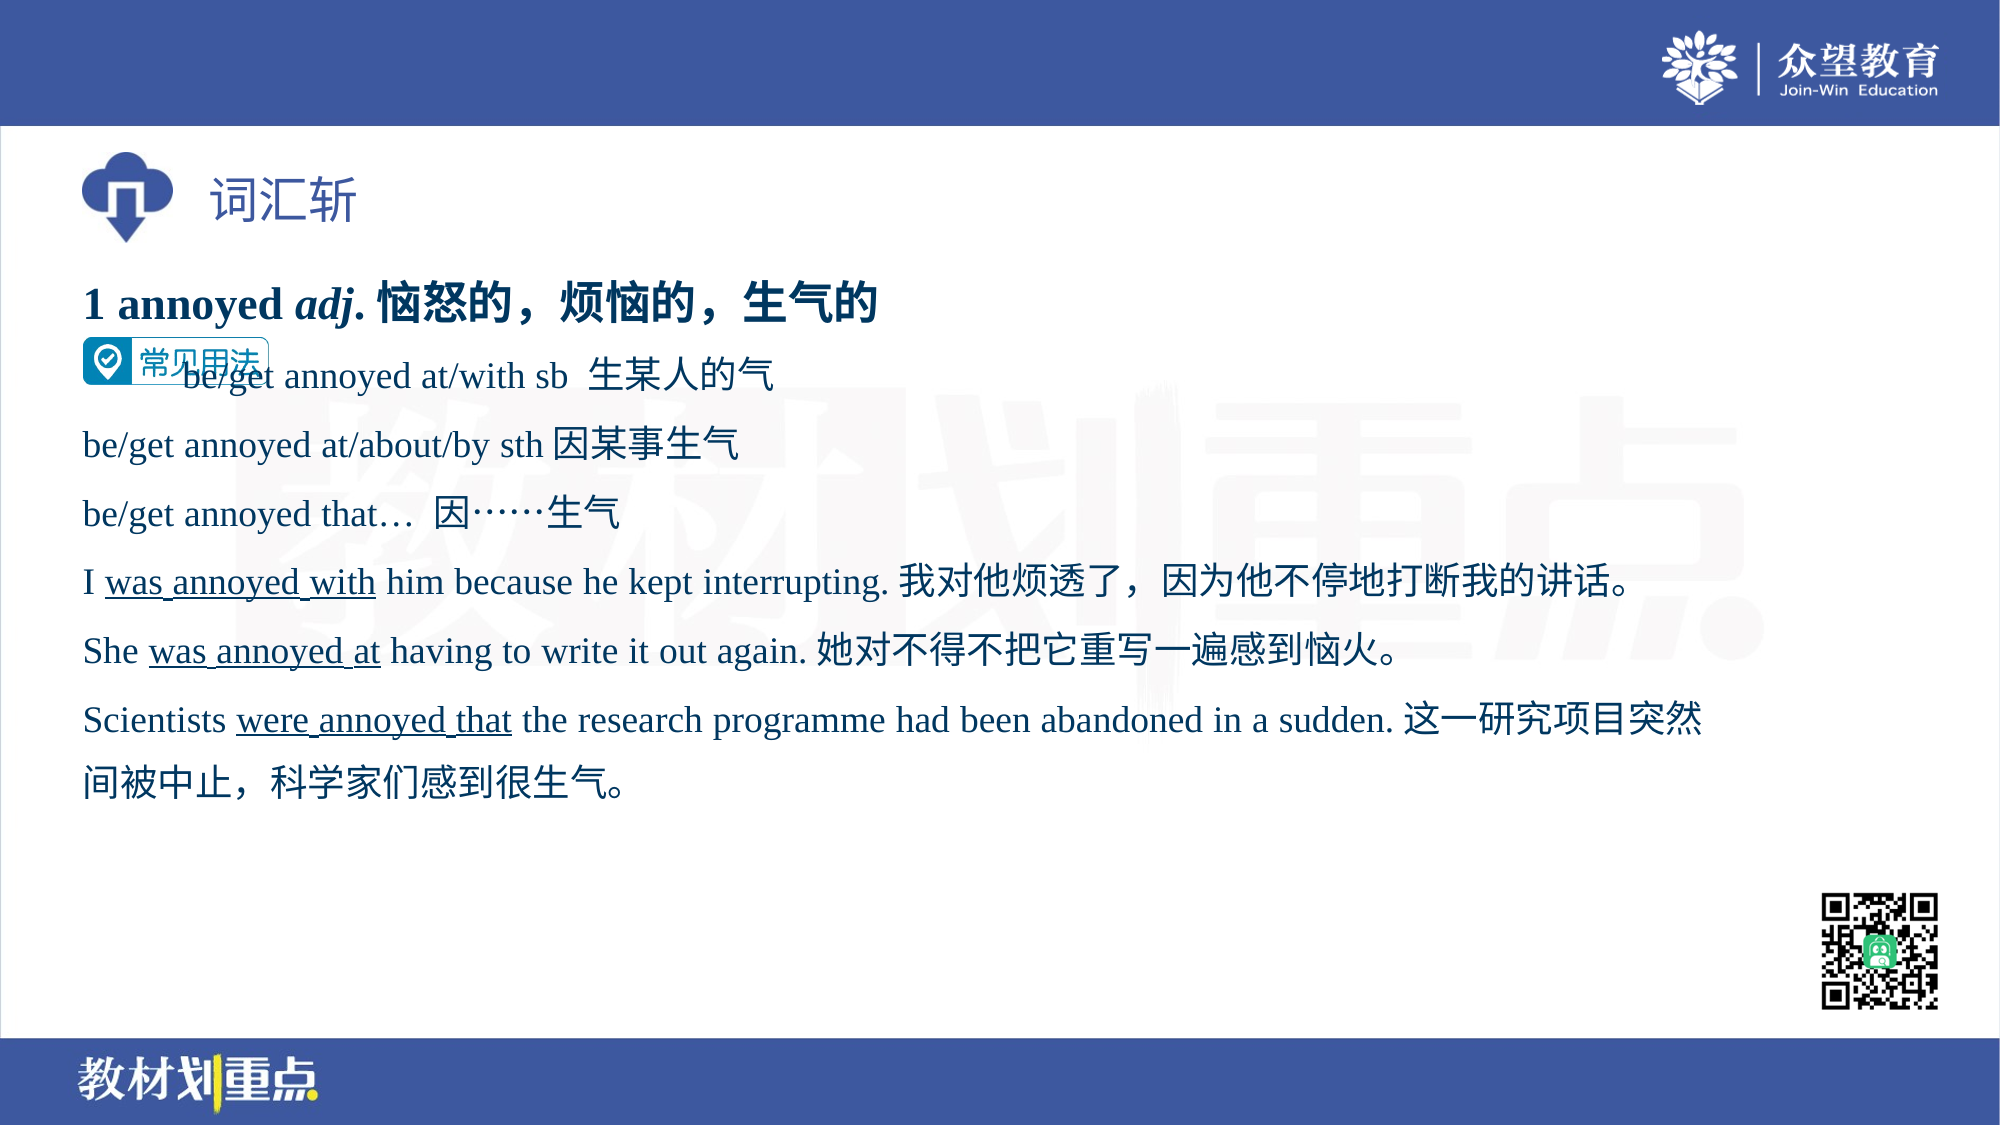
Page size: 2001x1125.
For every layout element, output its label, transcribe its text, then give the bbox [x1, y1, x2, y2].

text_box be/get annoyed at/with sb 生某人的气 be/get annoyed at/about/by sth因某事生气 be/get annoyed that… 因……生气 I was annoyed with him because he kept interrupting.我对他烦透了，因为他不停地打断我的讲话。 She was annoyed at having to write it out again.她对不得不把它重写一遍感到恼火。 Scientists were annoyed that the research programme had been abandoned in a sudden.这一研究项目突然 间被中止，科学家们感到很生气。 [82, 327, 1817, 798]
picture [0, 0, 2000, 1125]
text_box 1 annoyed adj.恼怒的，烦恼的，生气的 [82, 247, 1817, 327]
